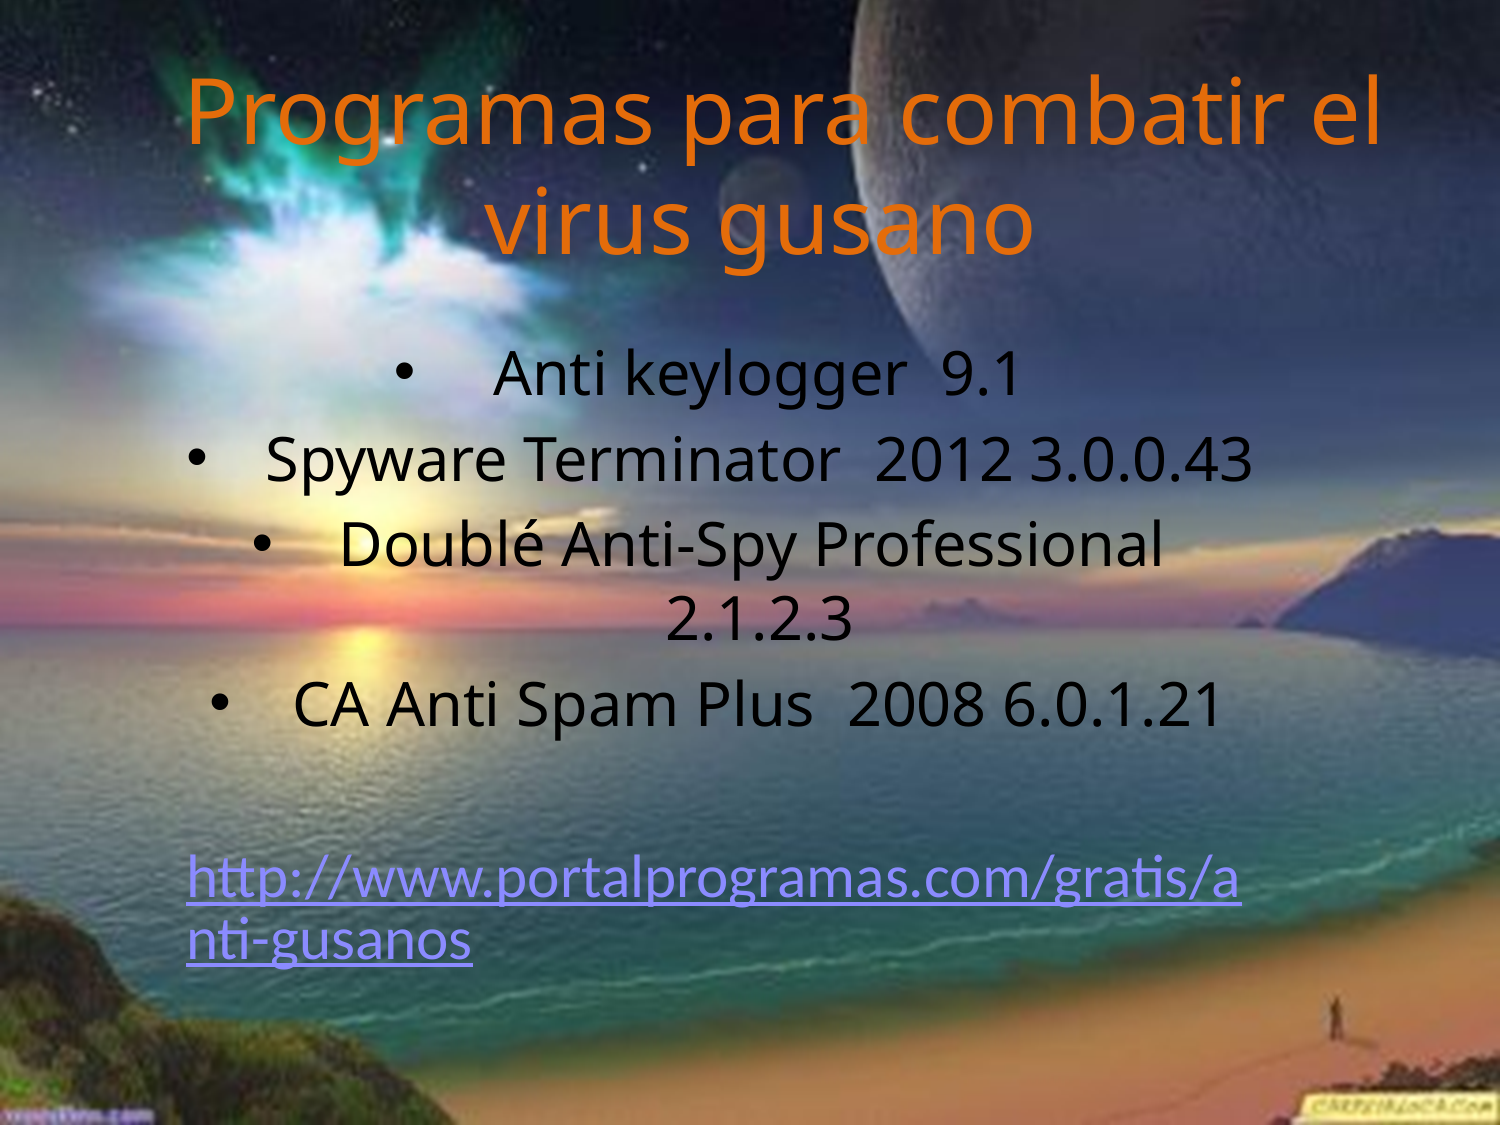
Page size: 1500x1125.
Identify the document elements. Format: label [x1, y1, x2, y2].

list [0, 0, 1500, 1125]
